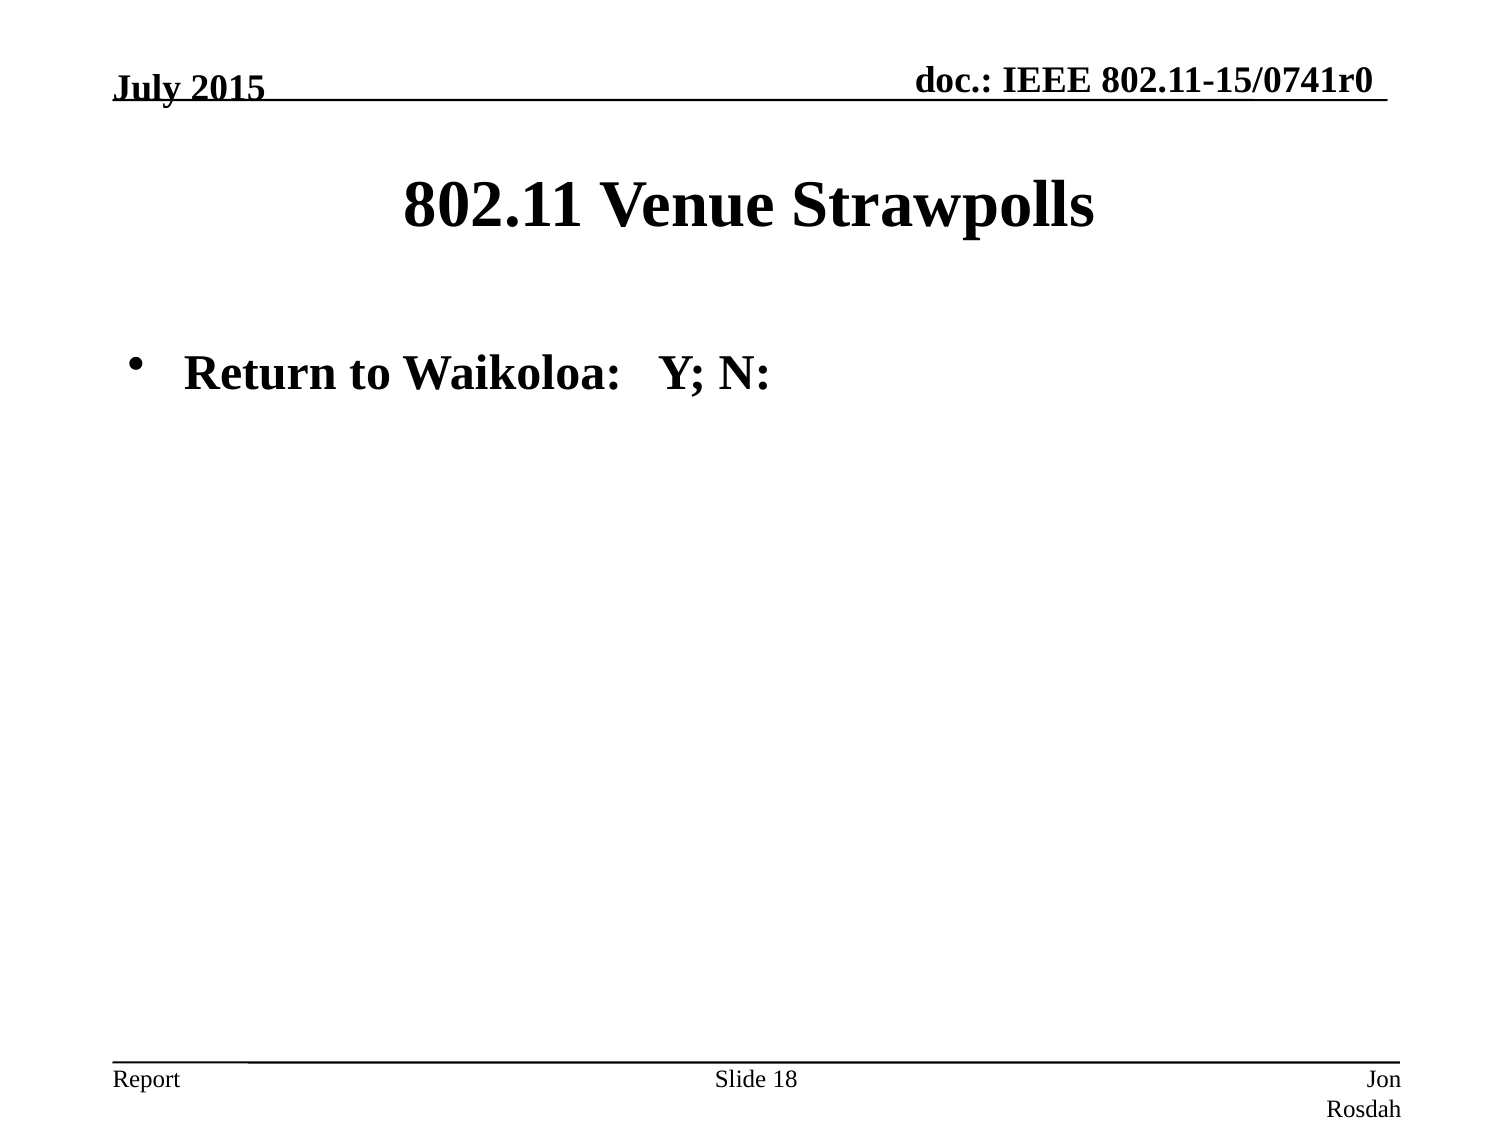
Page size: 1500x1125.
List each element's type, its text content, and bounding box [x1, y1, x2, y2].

footer Jon Rosdahl (CSR) [1324, 1061, 1402, 1093]
slide_number Slide 18 [712, 1061, 800, 1093]
title 802.11 Venue Strawpolls [112, 112, 1388, 262]
list Return to Waikoloa: Y; N: [112, 262, 1388, 1026]
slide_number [112, 62, 361, 109]
